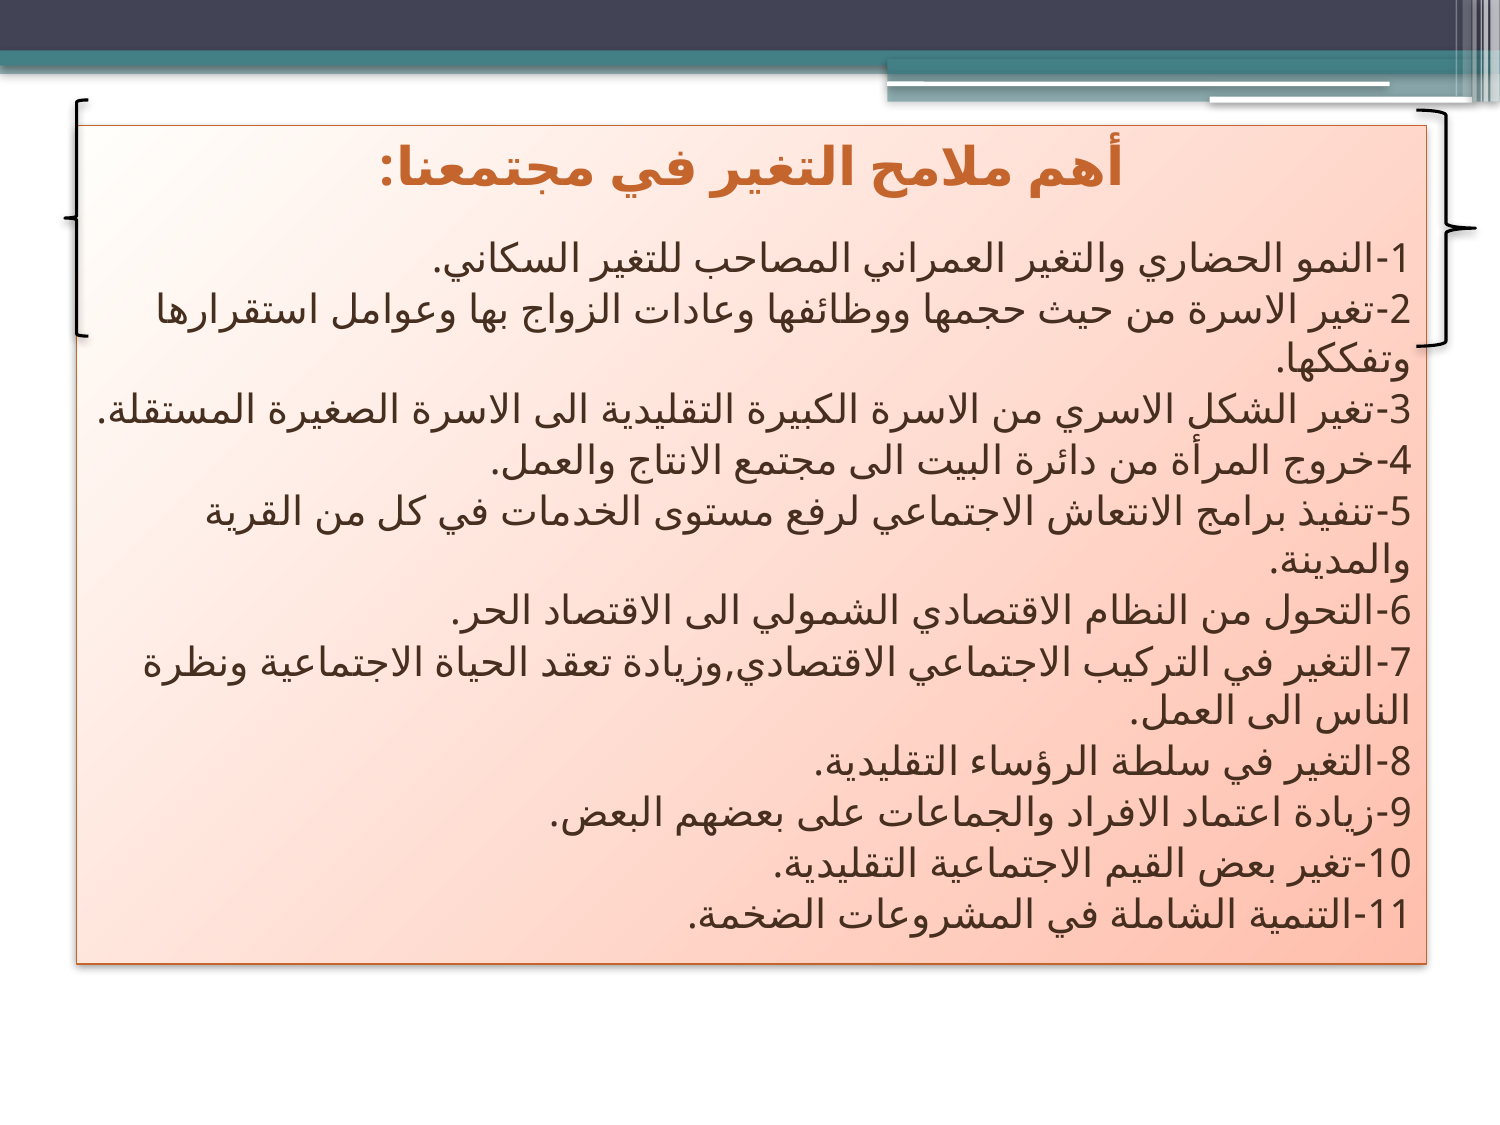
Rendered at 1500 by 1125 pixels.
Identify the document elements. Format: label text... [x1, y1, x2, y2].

list أهم ملامح التغير في مجتمعنا: 1-النمو الحضاري والتغير العمراني المصاحب للتغير السكاني. 2-تغير الاسرة من حيث حجمها ووظائفها وعادات الزواج بها وعوامل استقرارها وتفككها. 3-تغير الشكل الاسري من الاسرة الكبيرة التقليدية الى الاسرة الصغيرة المستقلة. 4-خروج المرأة من دائرة البيت الى مجتمع الانتاج والعمل. 5-تنفيذ برامج الانتعاش الاجتماعي لرفع مستوى الخدمات في كل من القرية والمدينة. 6-التحول من النظام الاقتصادي الشمولي الى الاقتصاد الحر. 7-التغير في التركيب الاجتماعي الاقتصادي,وزيادة تعقد الحياة الاجتماعية ونظرة الناس الى العمل. 8-التغير في سلطة الرؤساء التقليدية. 9-زيادة اعتماد الافراد والجماعات على بعضهم البعض. 10-تغير بعض القيم الاجتماعية التقليدية. 11-التنمية الشاملة في المشروعات الضخمة. [76, 125, 1427, 965]
text_box [63, 98, 89, 338]
text_box [1416, 108, 1478, 348]
